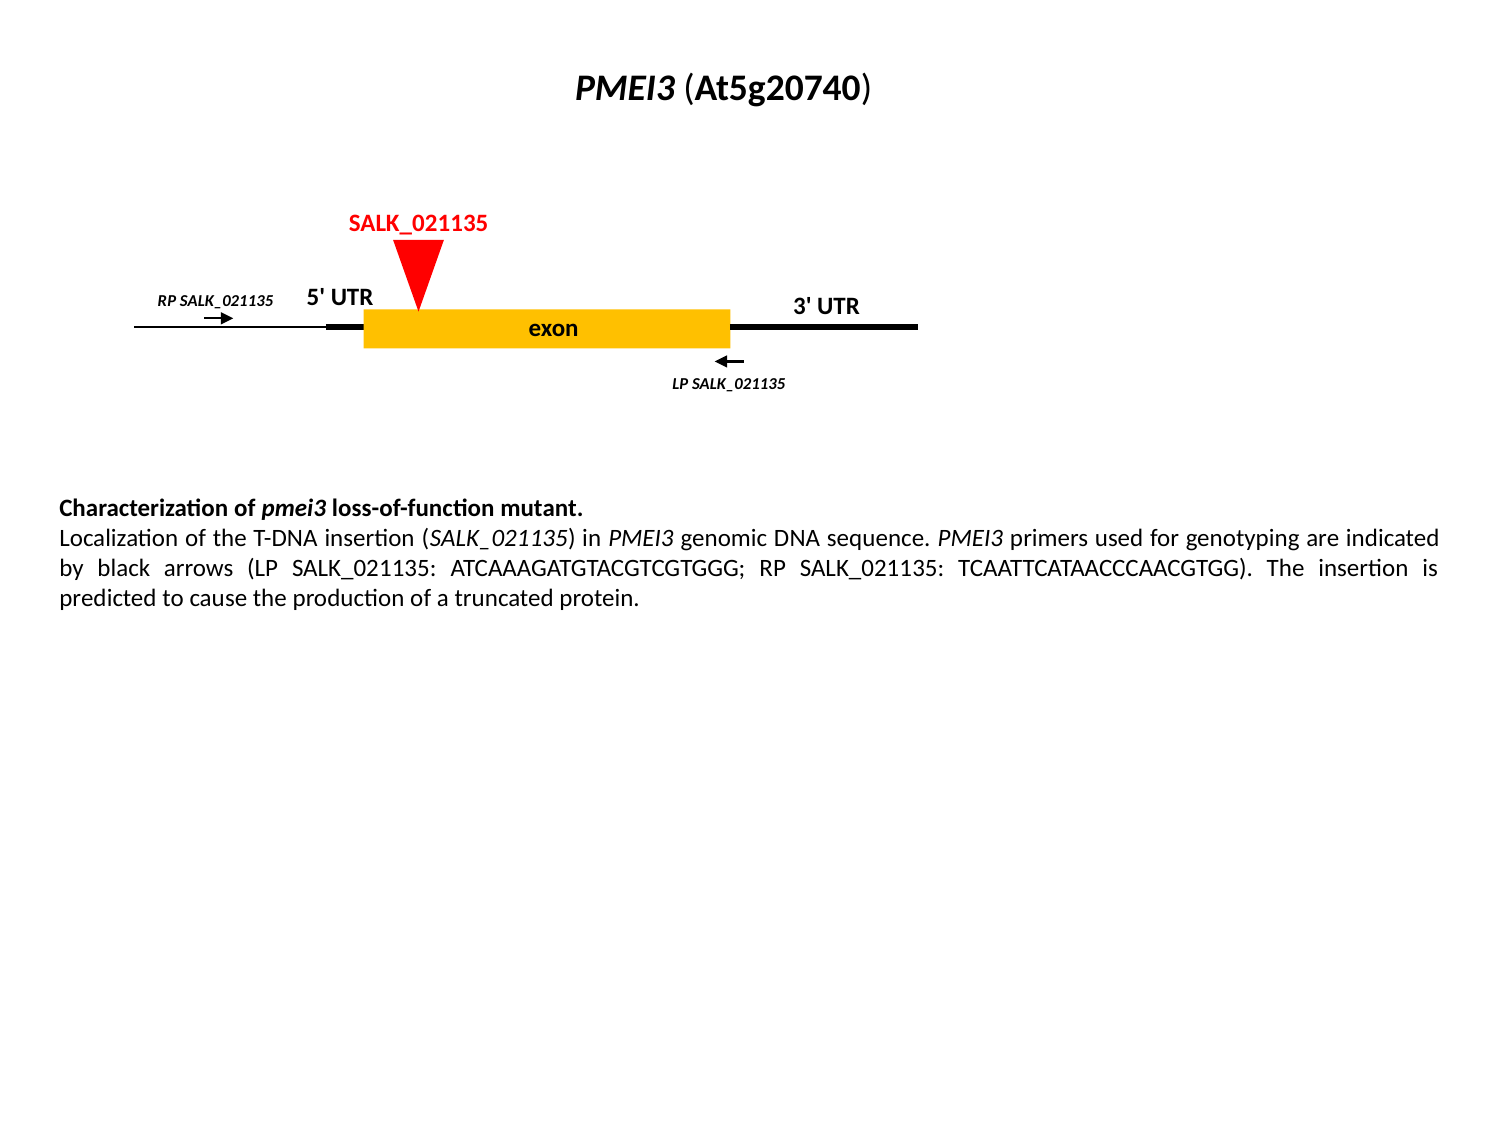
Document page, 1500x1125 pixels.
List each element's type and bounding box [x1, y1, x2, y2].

text_box [44, 55, 1456, 621]
